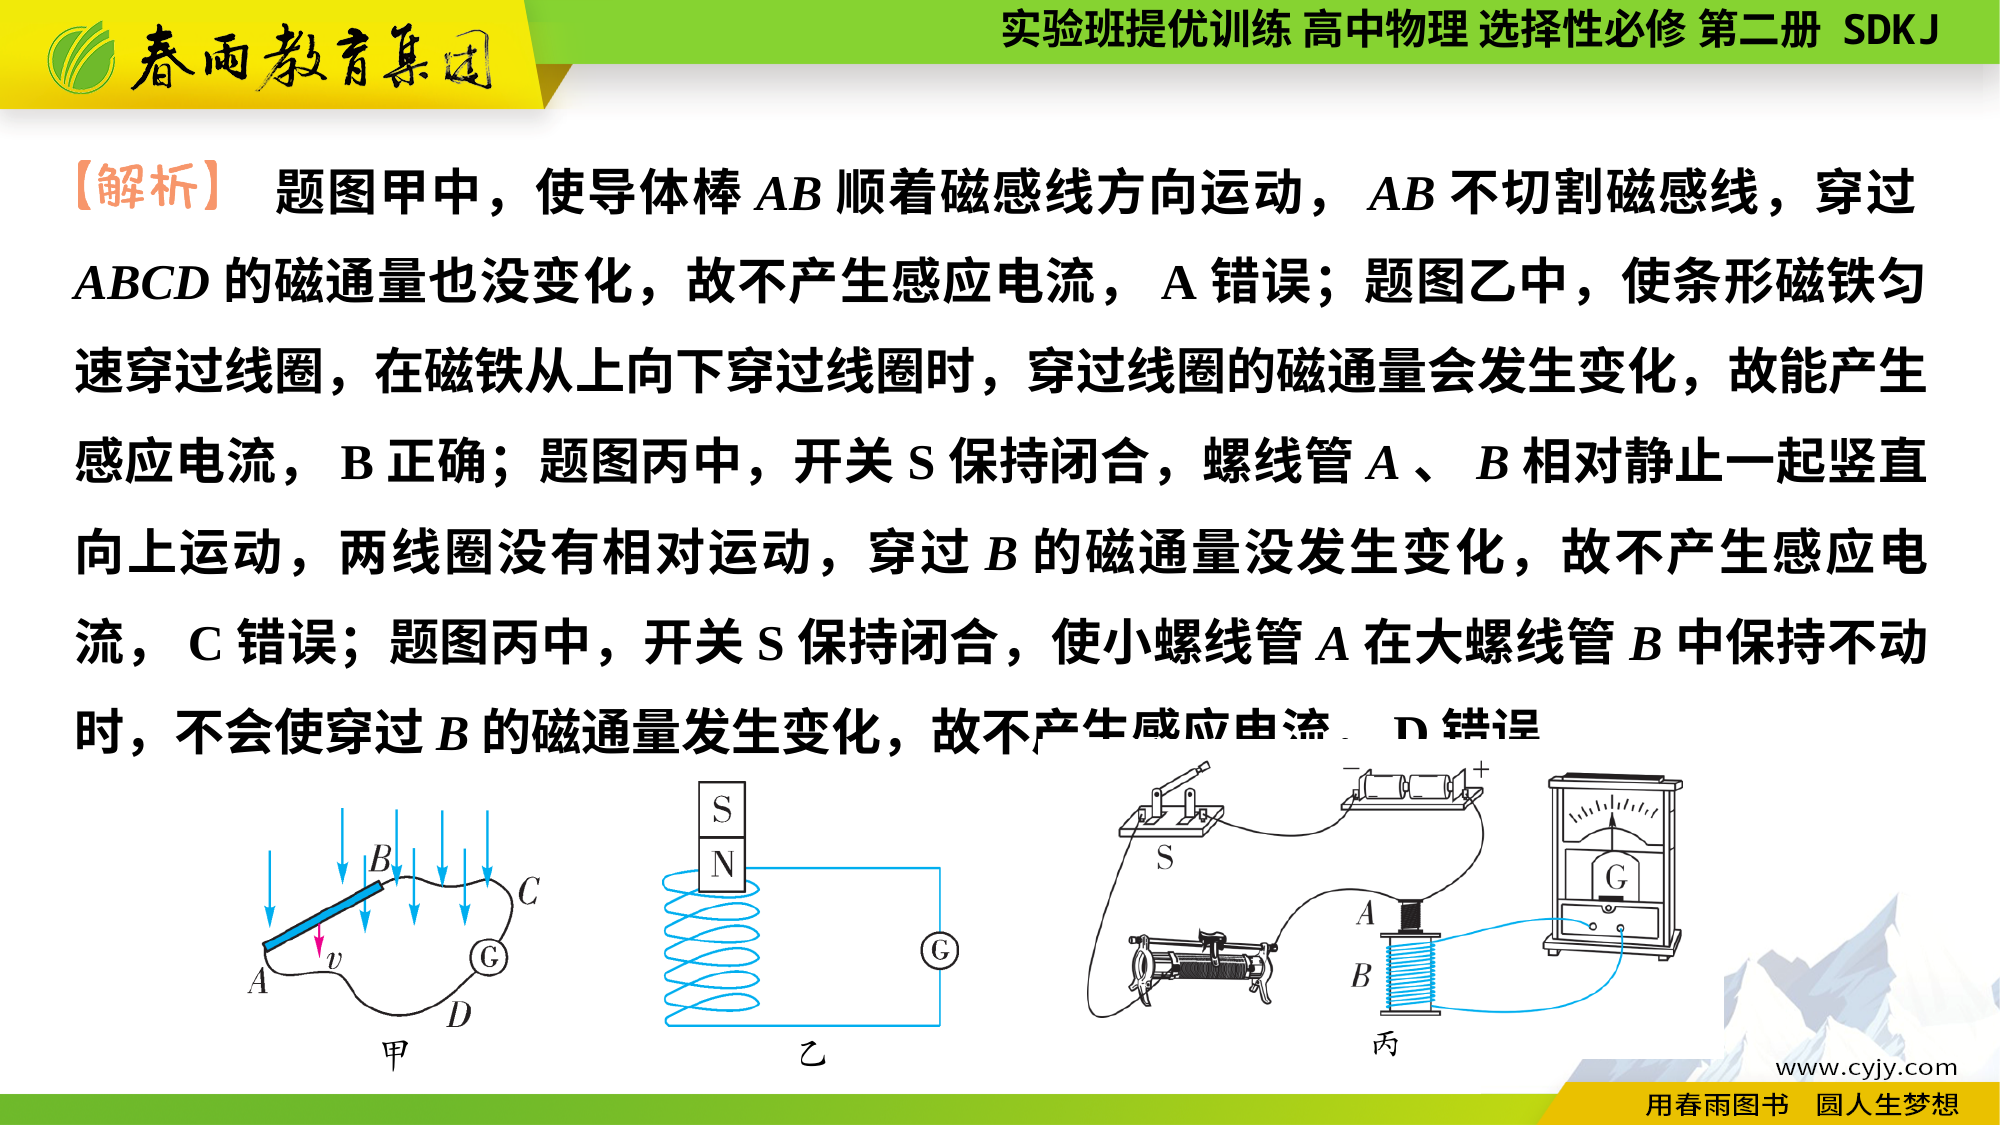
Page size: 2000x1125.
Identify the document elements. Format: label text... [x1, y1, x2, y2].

list 题图甲中，使导体棒AB顺着磁感线方向运动，AB不切割磁感线，穿过ABCD的磁通量也没变化，故不产生感应电流，A错误；题图乙中，使条形磁铁匀速穿过线圈，在磁铁从上向下穿过线圈时，穿过线圈的磁通量会发生变化，故能产生感应电流，B正确；题图丙中，开关S保持闭合，螺线管A、B相对静止一起竖直向上运动，两线圈没有相对运动，穿过B的磁通量没发生变化，故不产生感应电流，C错误；题图丙中，开关S保持闭合，使小螺线管A在大螺线管B中保持不动时，不会使穿过B的磁通量发生变化，故不产生感应电流，D错误. [59, 122, 1944, 763]
picture [0, 0, 2000, 1125]
